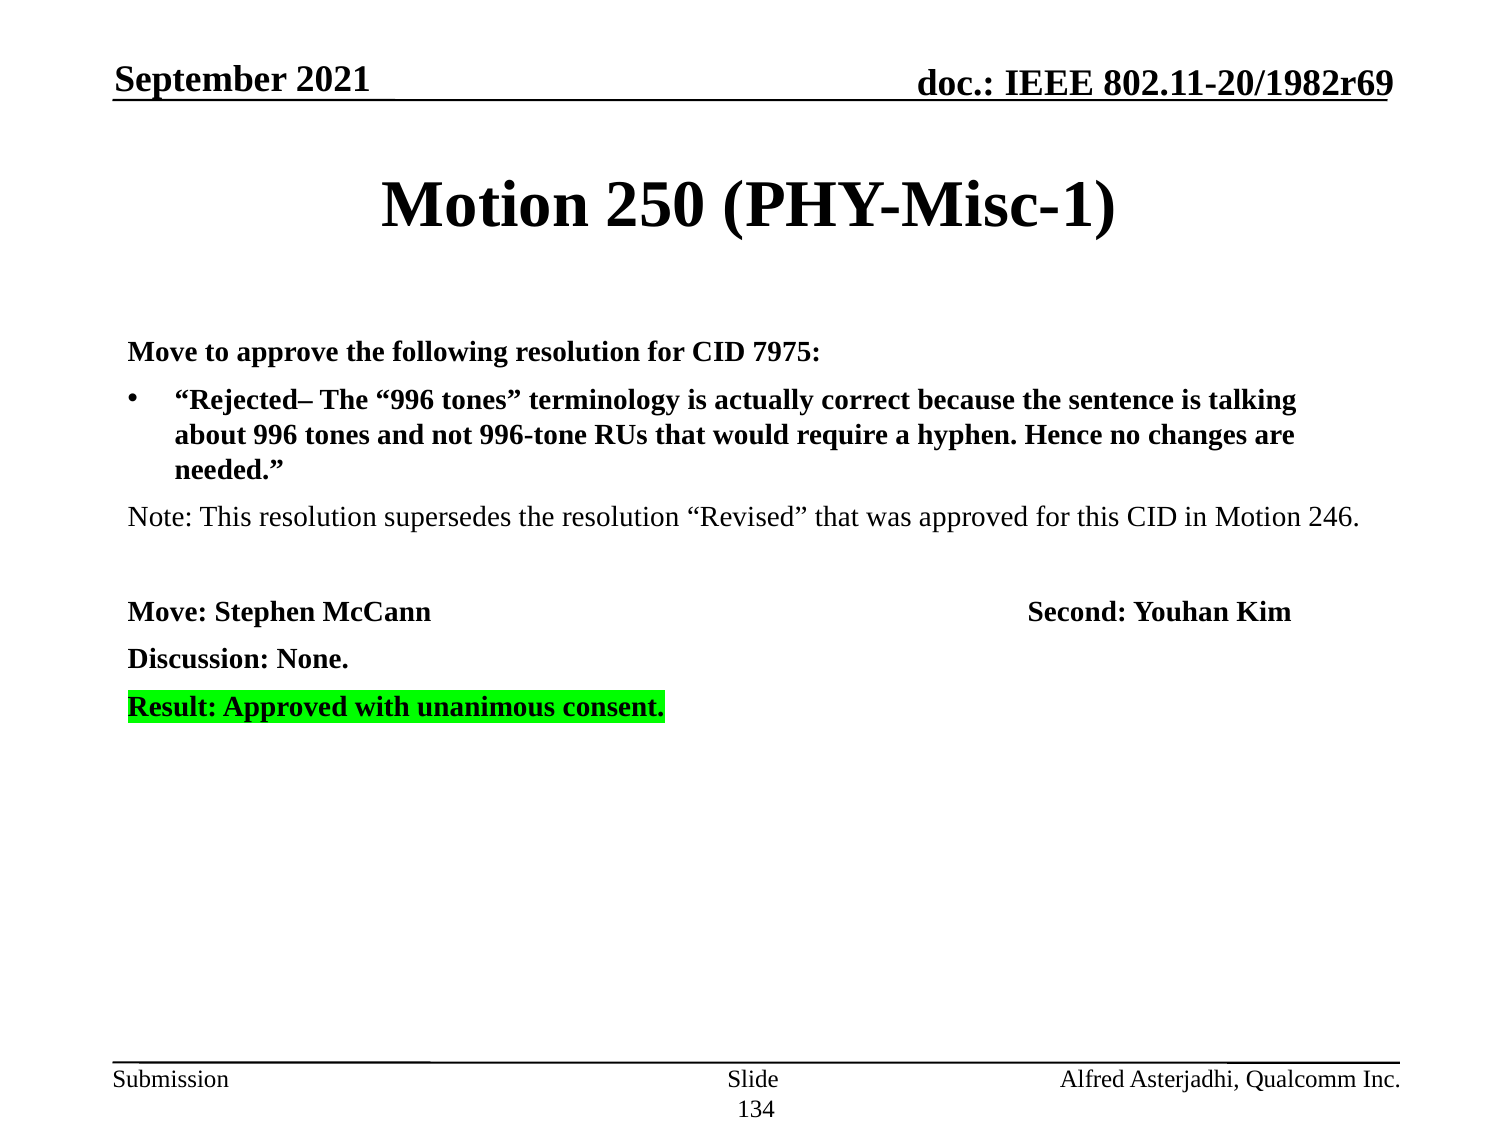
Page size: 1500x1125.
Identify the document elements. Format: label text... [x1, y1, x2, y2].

list Move to approve the following resolution for CID 7975: “Rejected– The “996 tones” terminology is actually correct because the sentence is talking about 996 tones and not 996-tone RUs that would require a hyphen. Hence no changes are needed.” Note: This resolution supersedes the resolution “Revised” that was approved for this CID in Motion 246. Move: Stephen McCann Second: Youhan Kim Discussion: None. Result: Approved with unanimous consent. [112, 324, 1388, 1063]
title Motion 250 (PHY-Misc-1) [112, 112, 1388, 288]
slide_number Slide 134 [712, 1061, 800, 1123]
footer Alfred Asterjadhi, Qualcomm Inc. [878, 1061, 1402, 1093]
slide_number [114, 54, 423, 100]
